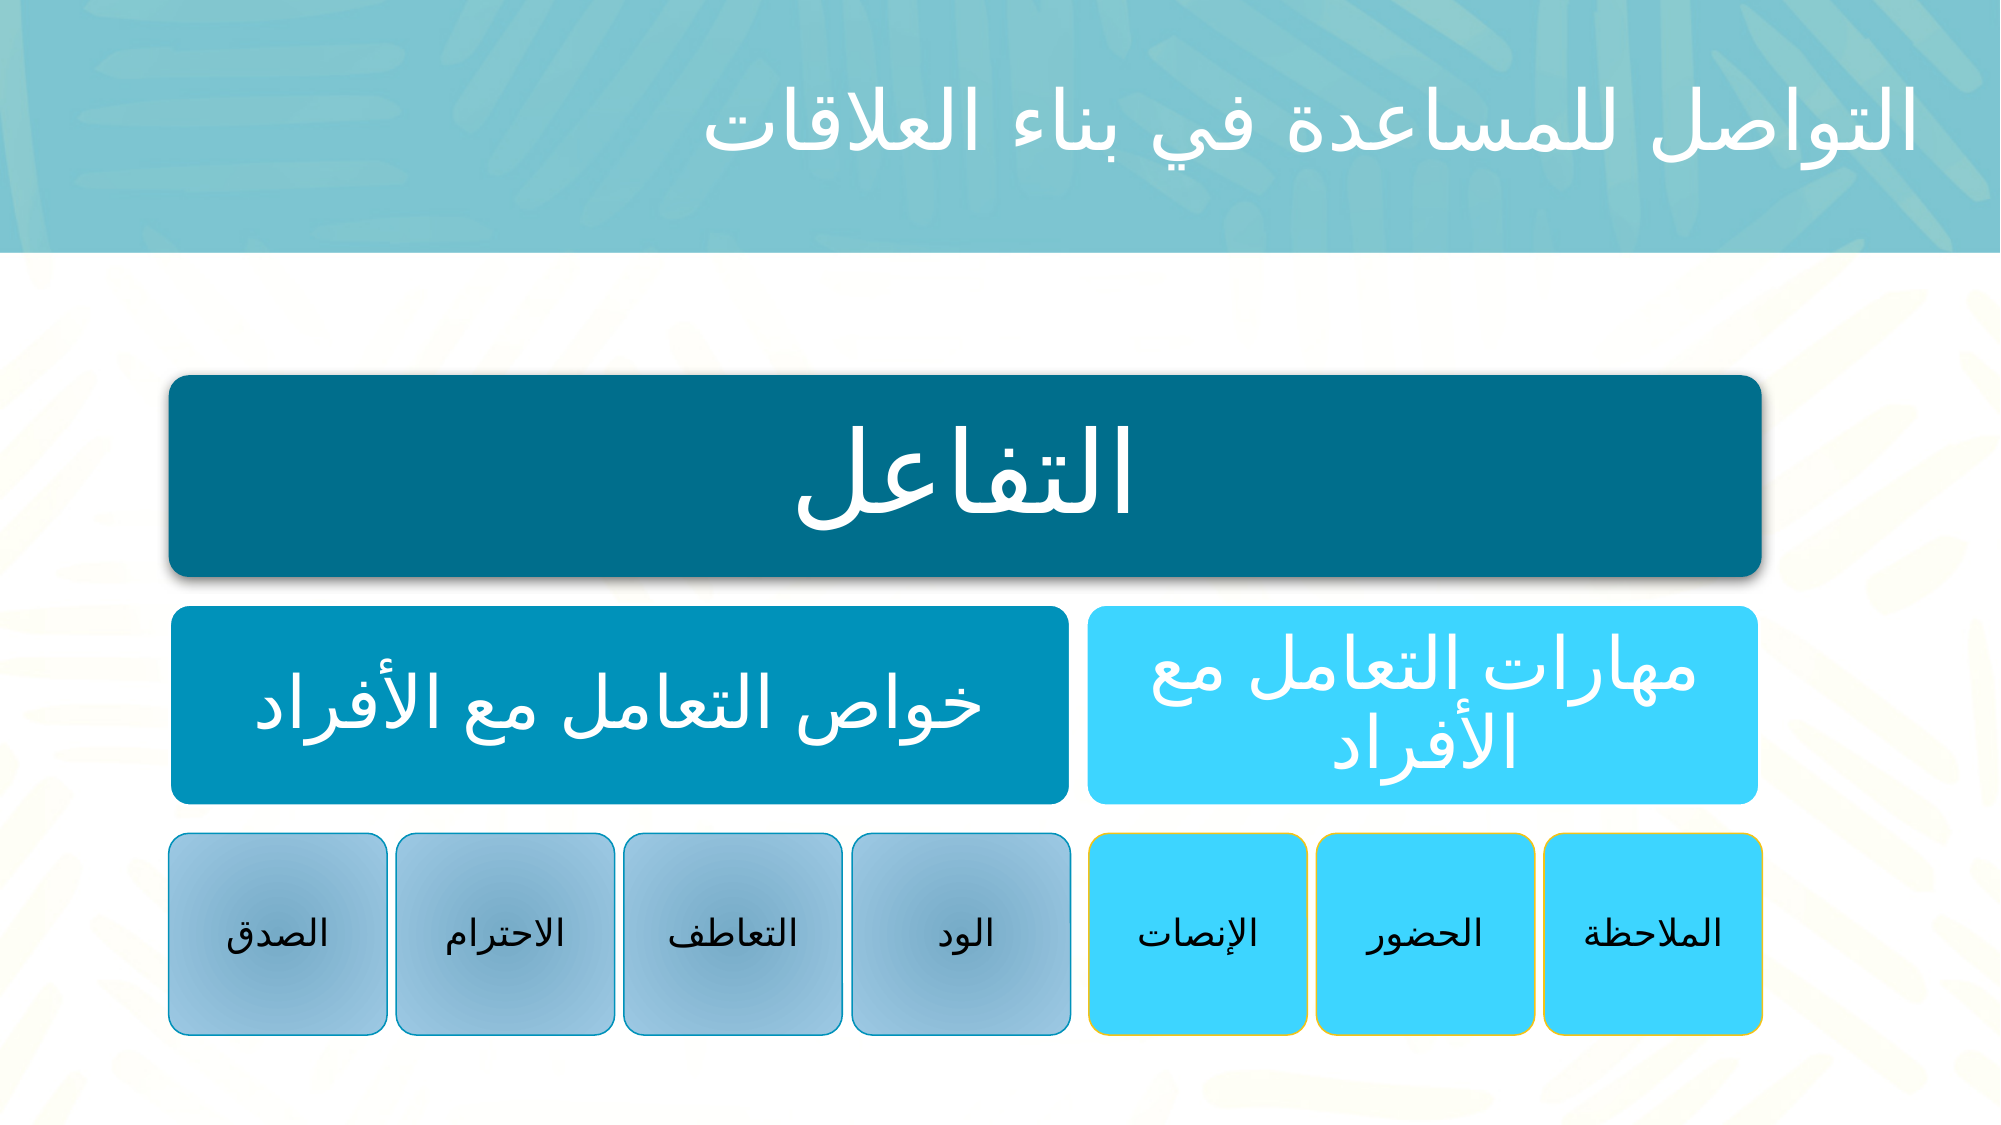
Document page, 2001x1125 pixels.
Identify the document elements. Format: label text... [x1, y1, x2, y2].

title التواصل للمساعدة في بناء العلاقات [61, 33, 1938, 220]
picture [0, 0, 2000, 1125]
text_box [168, 375, 1763, 1036]
